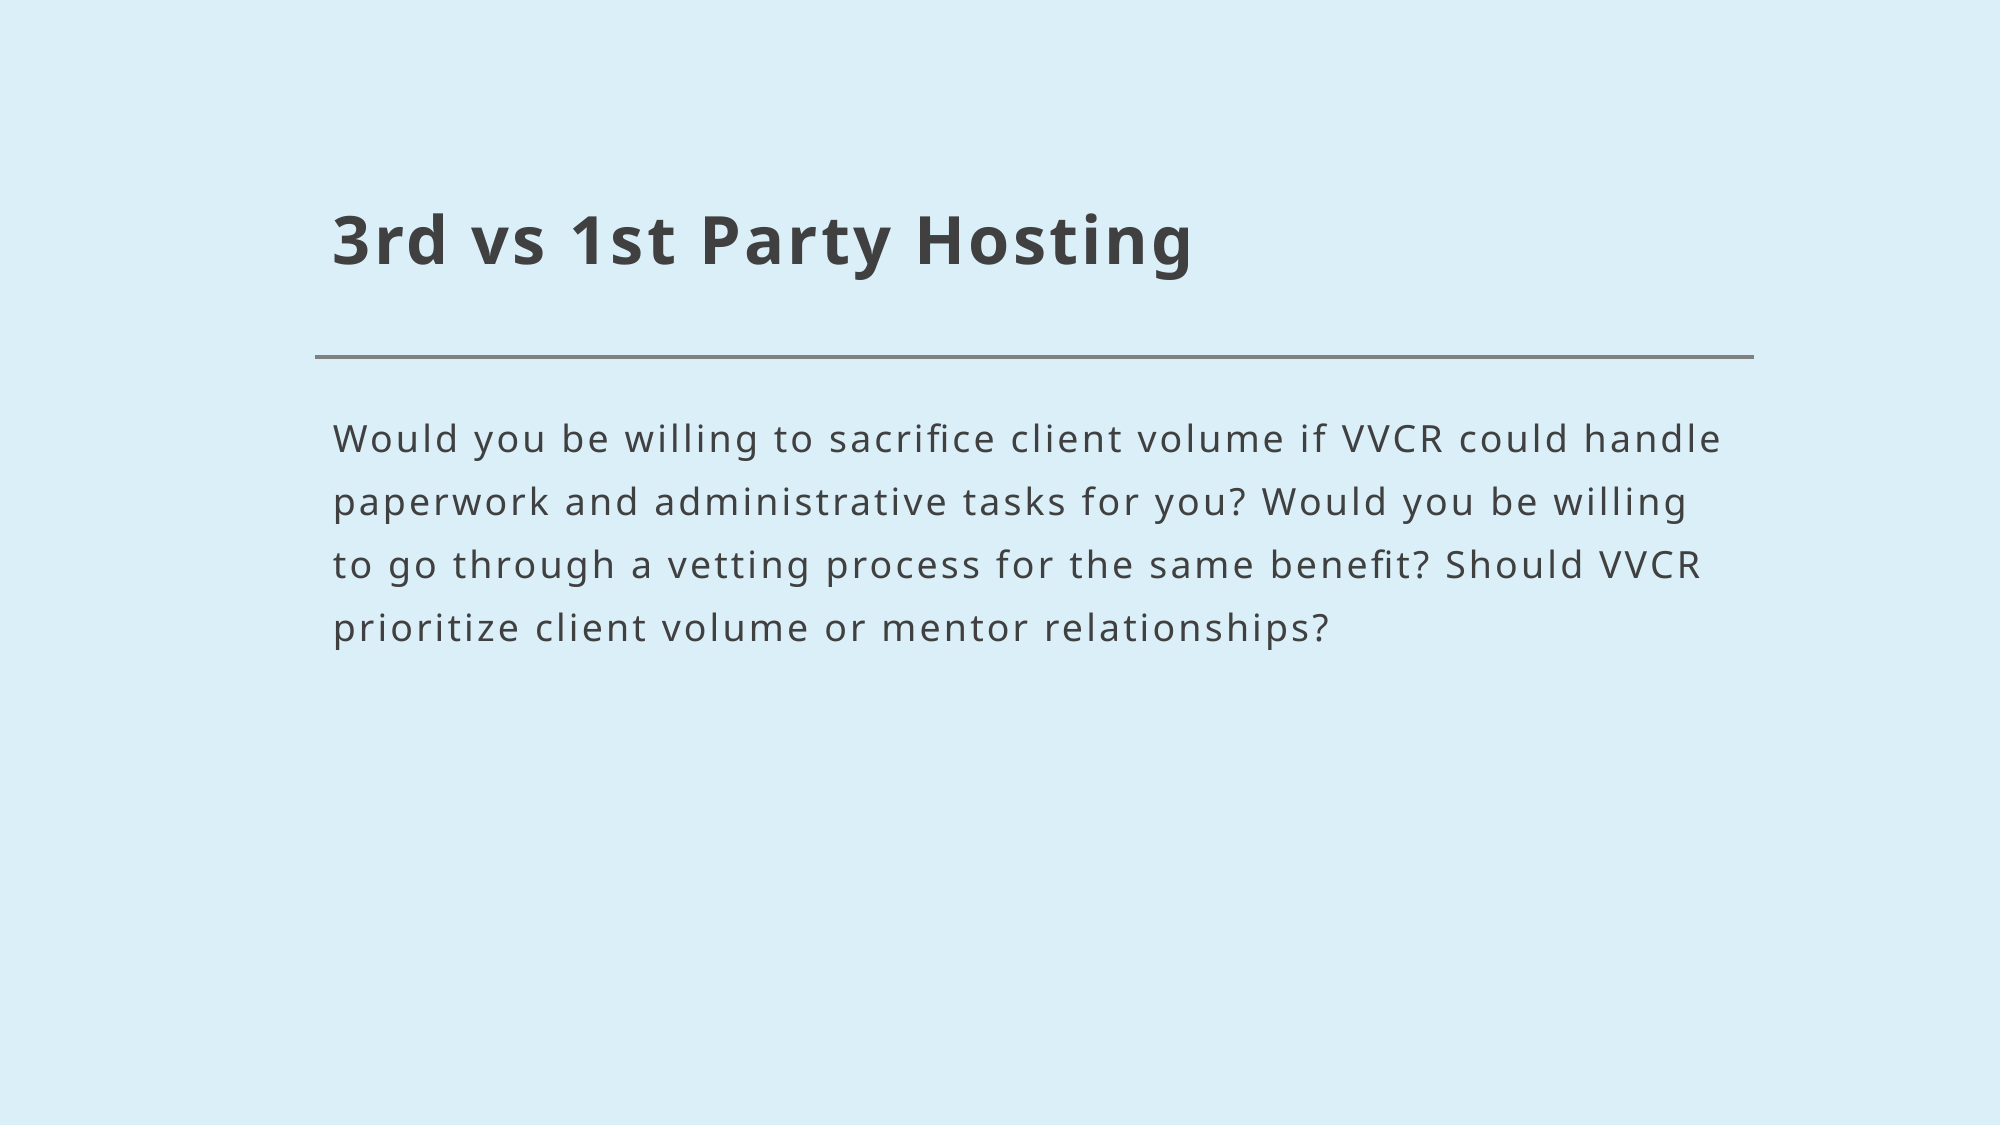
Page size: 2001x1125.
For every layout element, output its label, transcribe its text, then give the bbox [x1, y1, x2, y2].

list Would you be willing to sacrifice client volume if VVCR could handle paperwork and administrative tasks for you? Would you be willing to go through a vetting process for the same benefit? Should VVCR prioritize client volume or mentor relationships? [315, 379, 1754, 979]
title 3rd vs 1st Party Hosting [315, 72, 1754, 294]
